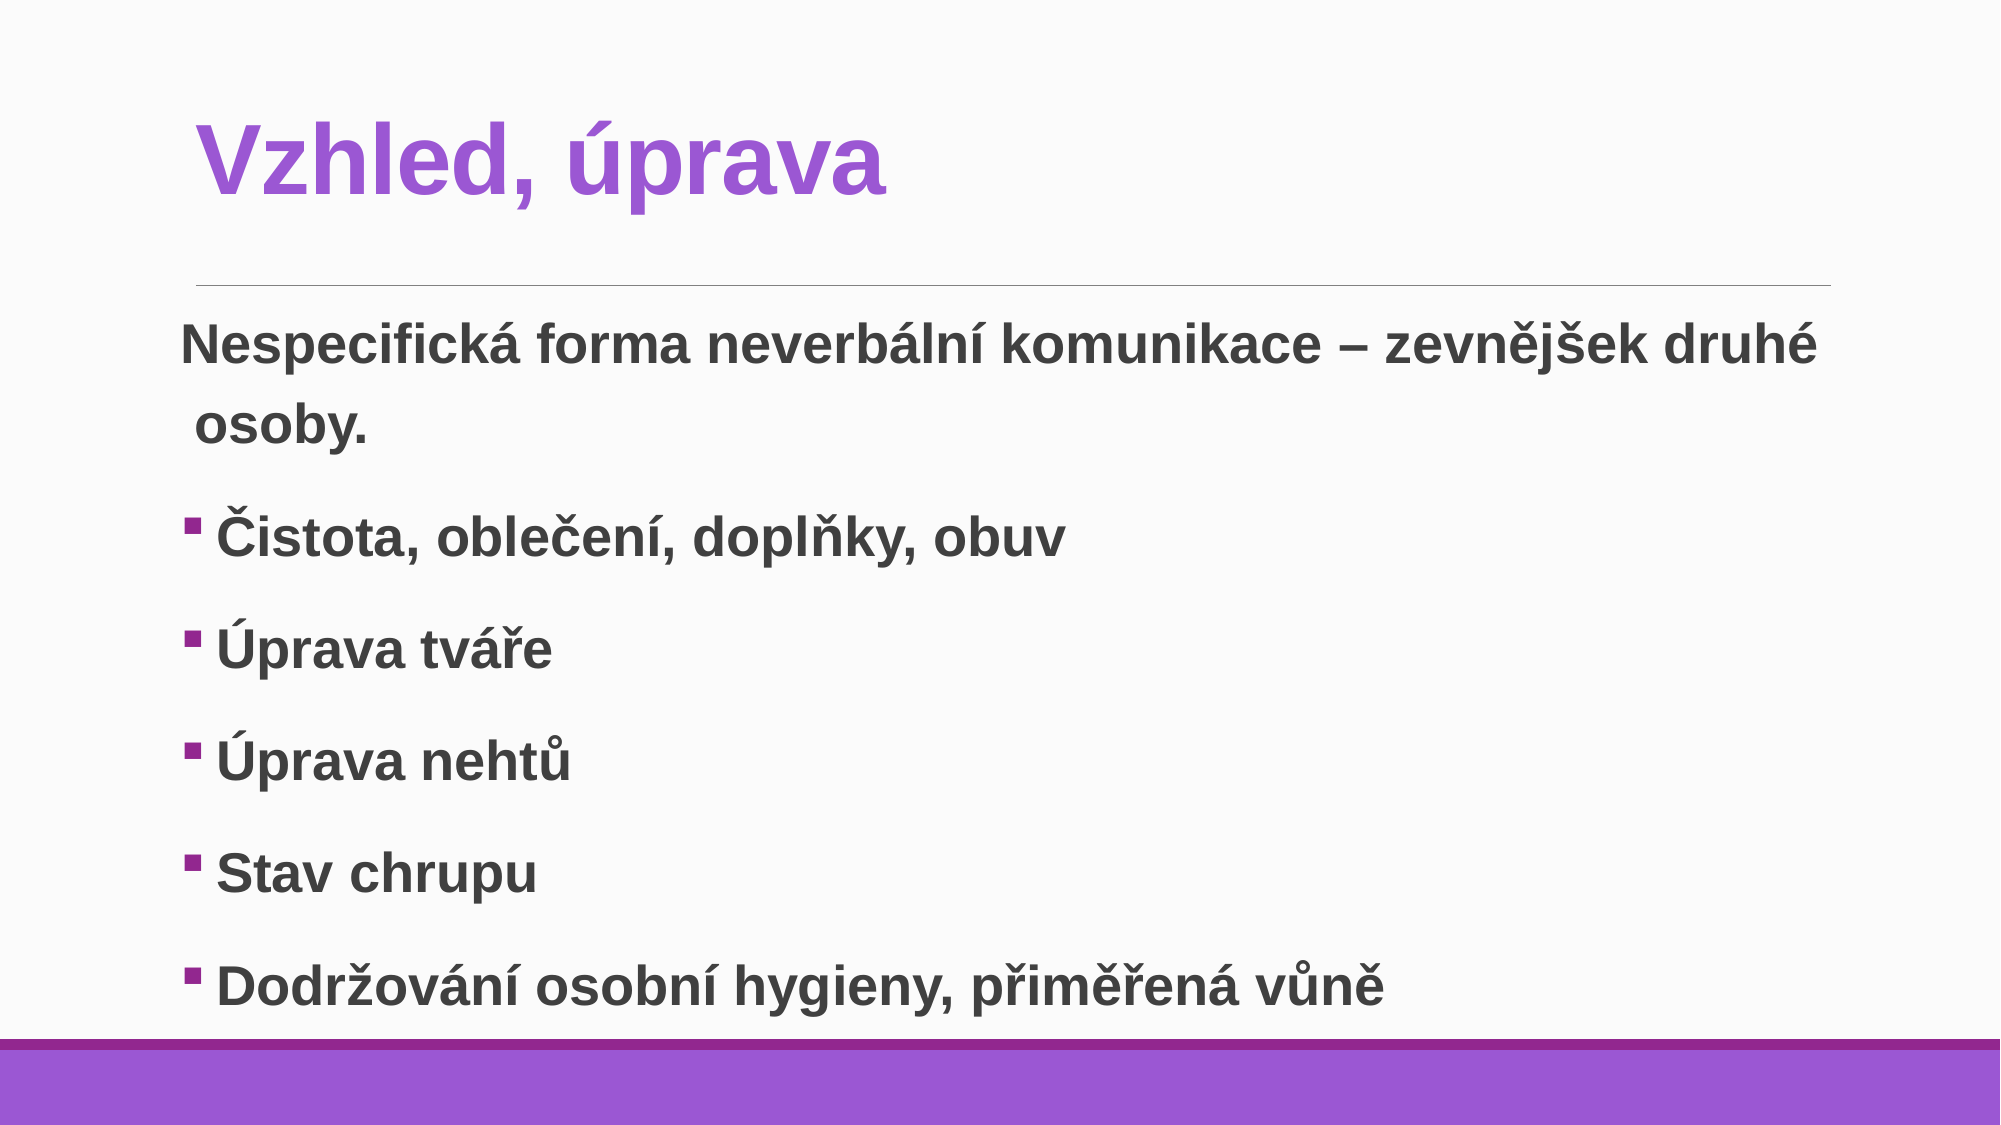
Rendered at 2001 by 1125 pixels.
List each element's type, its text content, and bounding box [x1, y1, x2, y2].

title Vzhled, úprava [180, 47, 1830, 223]
list Nespecifická forma neverbální komunikace – zevnějšek druhé osoby. Čistota, oblečení, doplňky, obuv Úprava tváře Úprava nehtů Stav chrupu Dodržování osobní hygieny, přiměřená vůně [180, 286, 1830, 1029]
